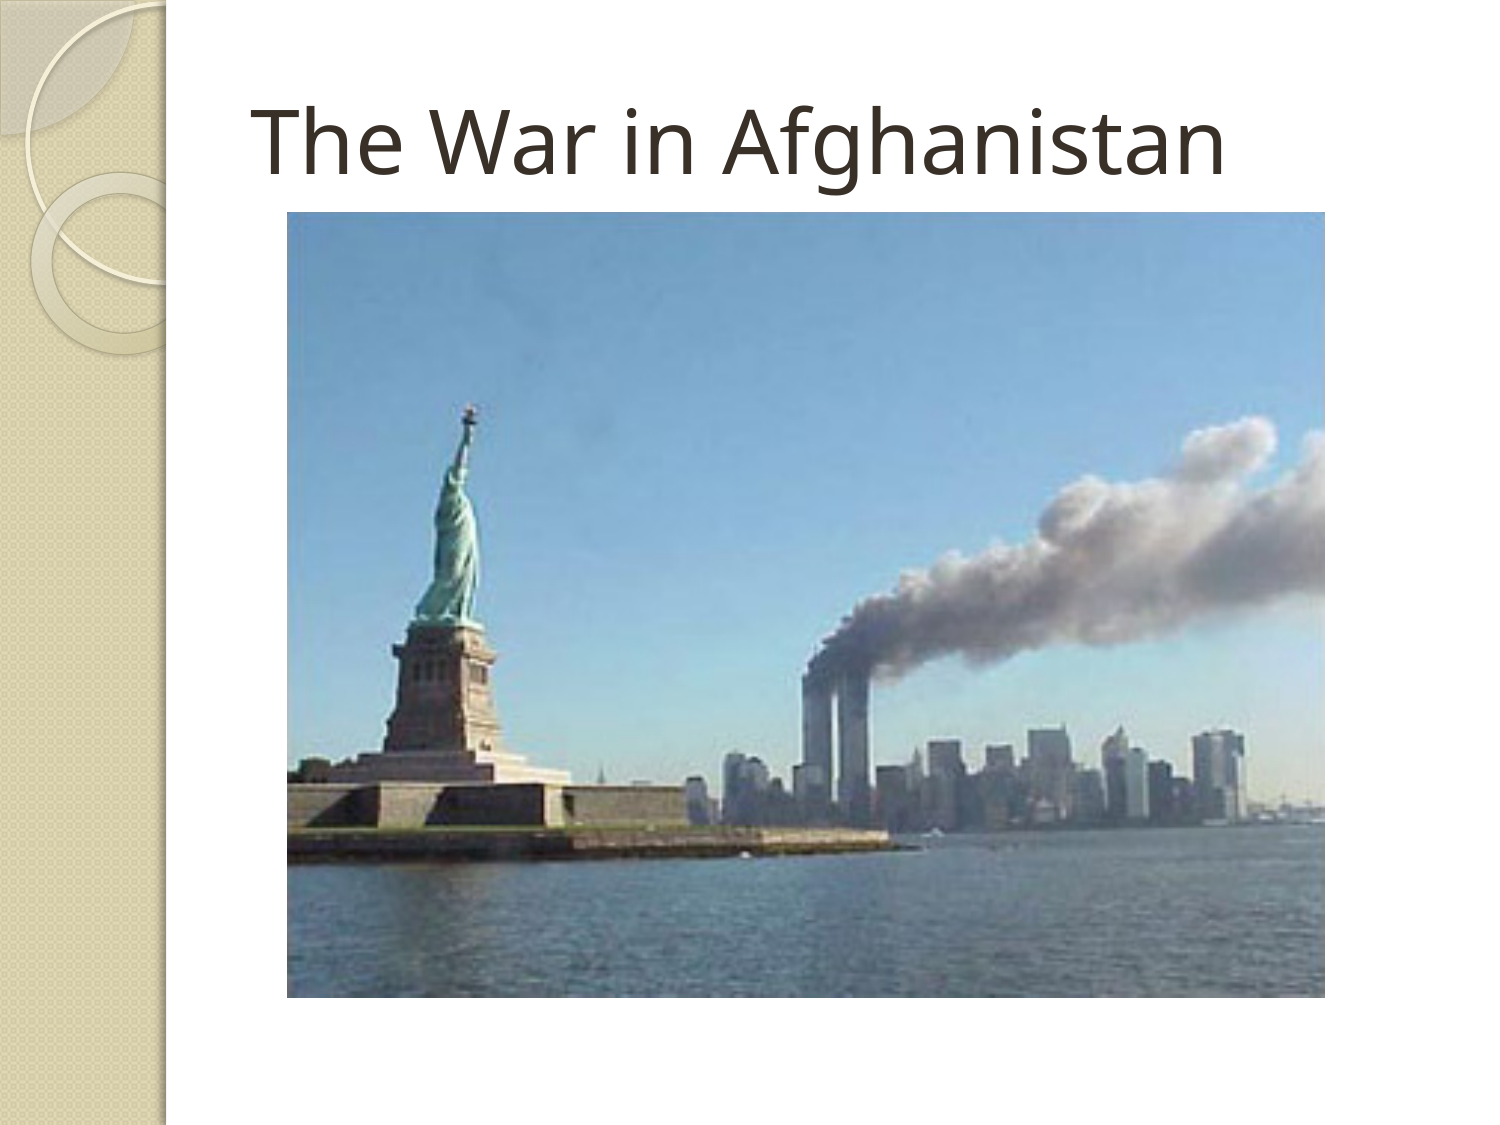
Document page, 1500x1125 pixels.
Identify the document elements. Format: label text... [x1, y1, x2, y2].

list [287, 212, 1326, 999]
title The War in Afghanistan [235, 45, 1466, 233]
